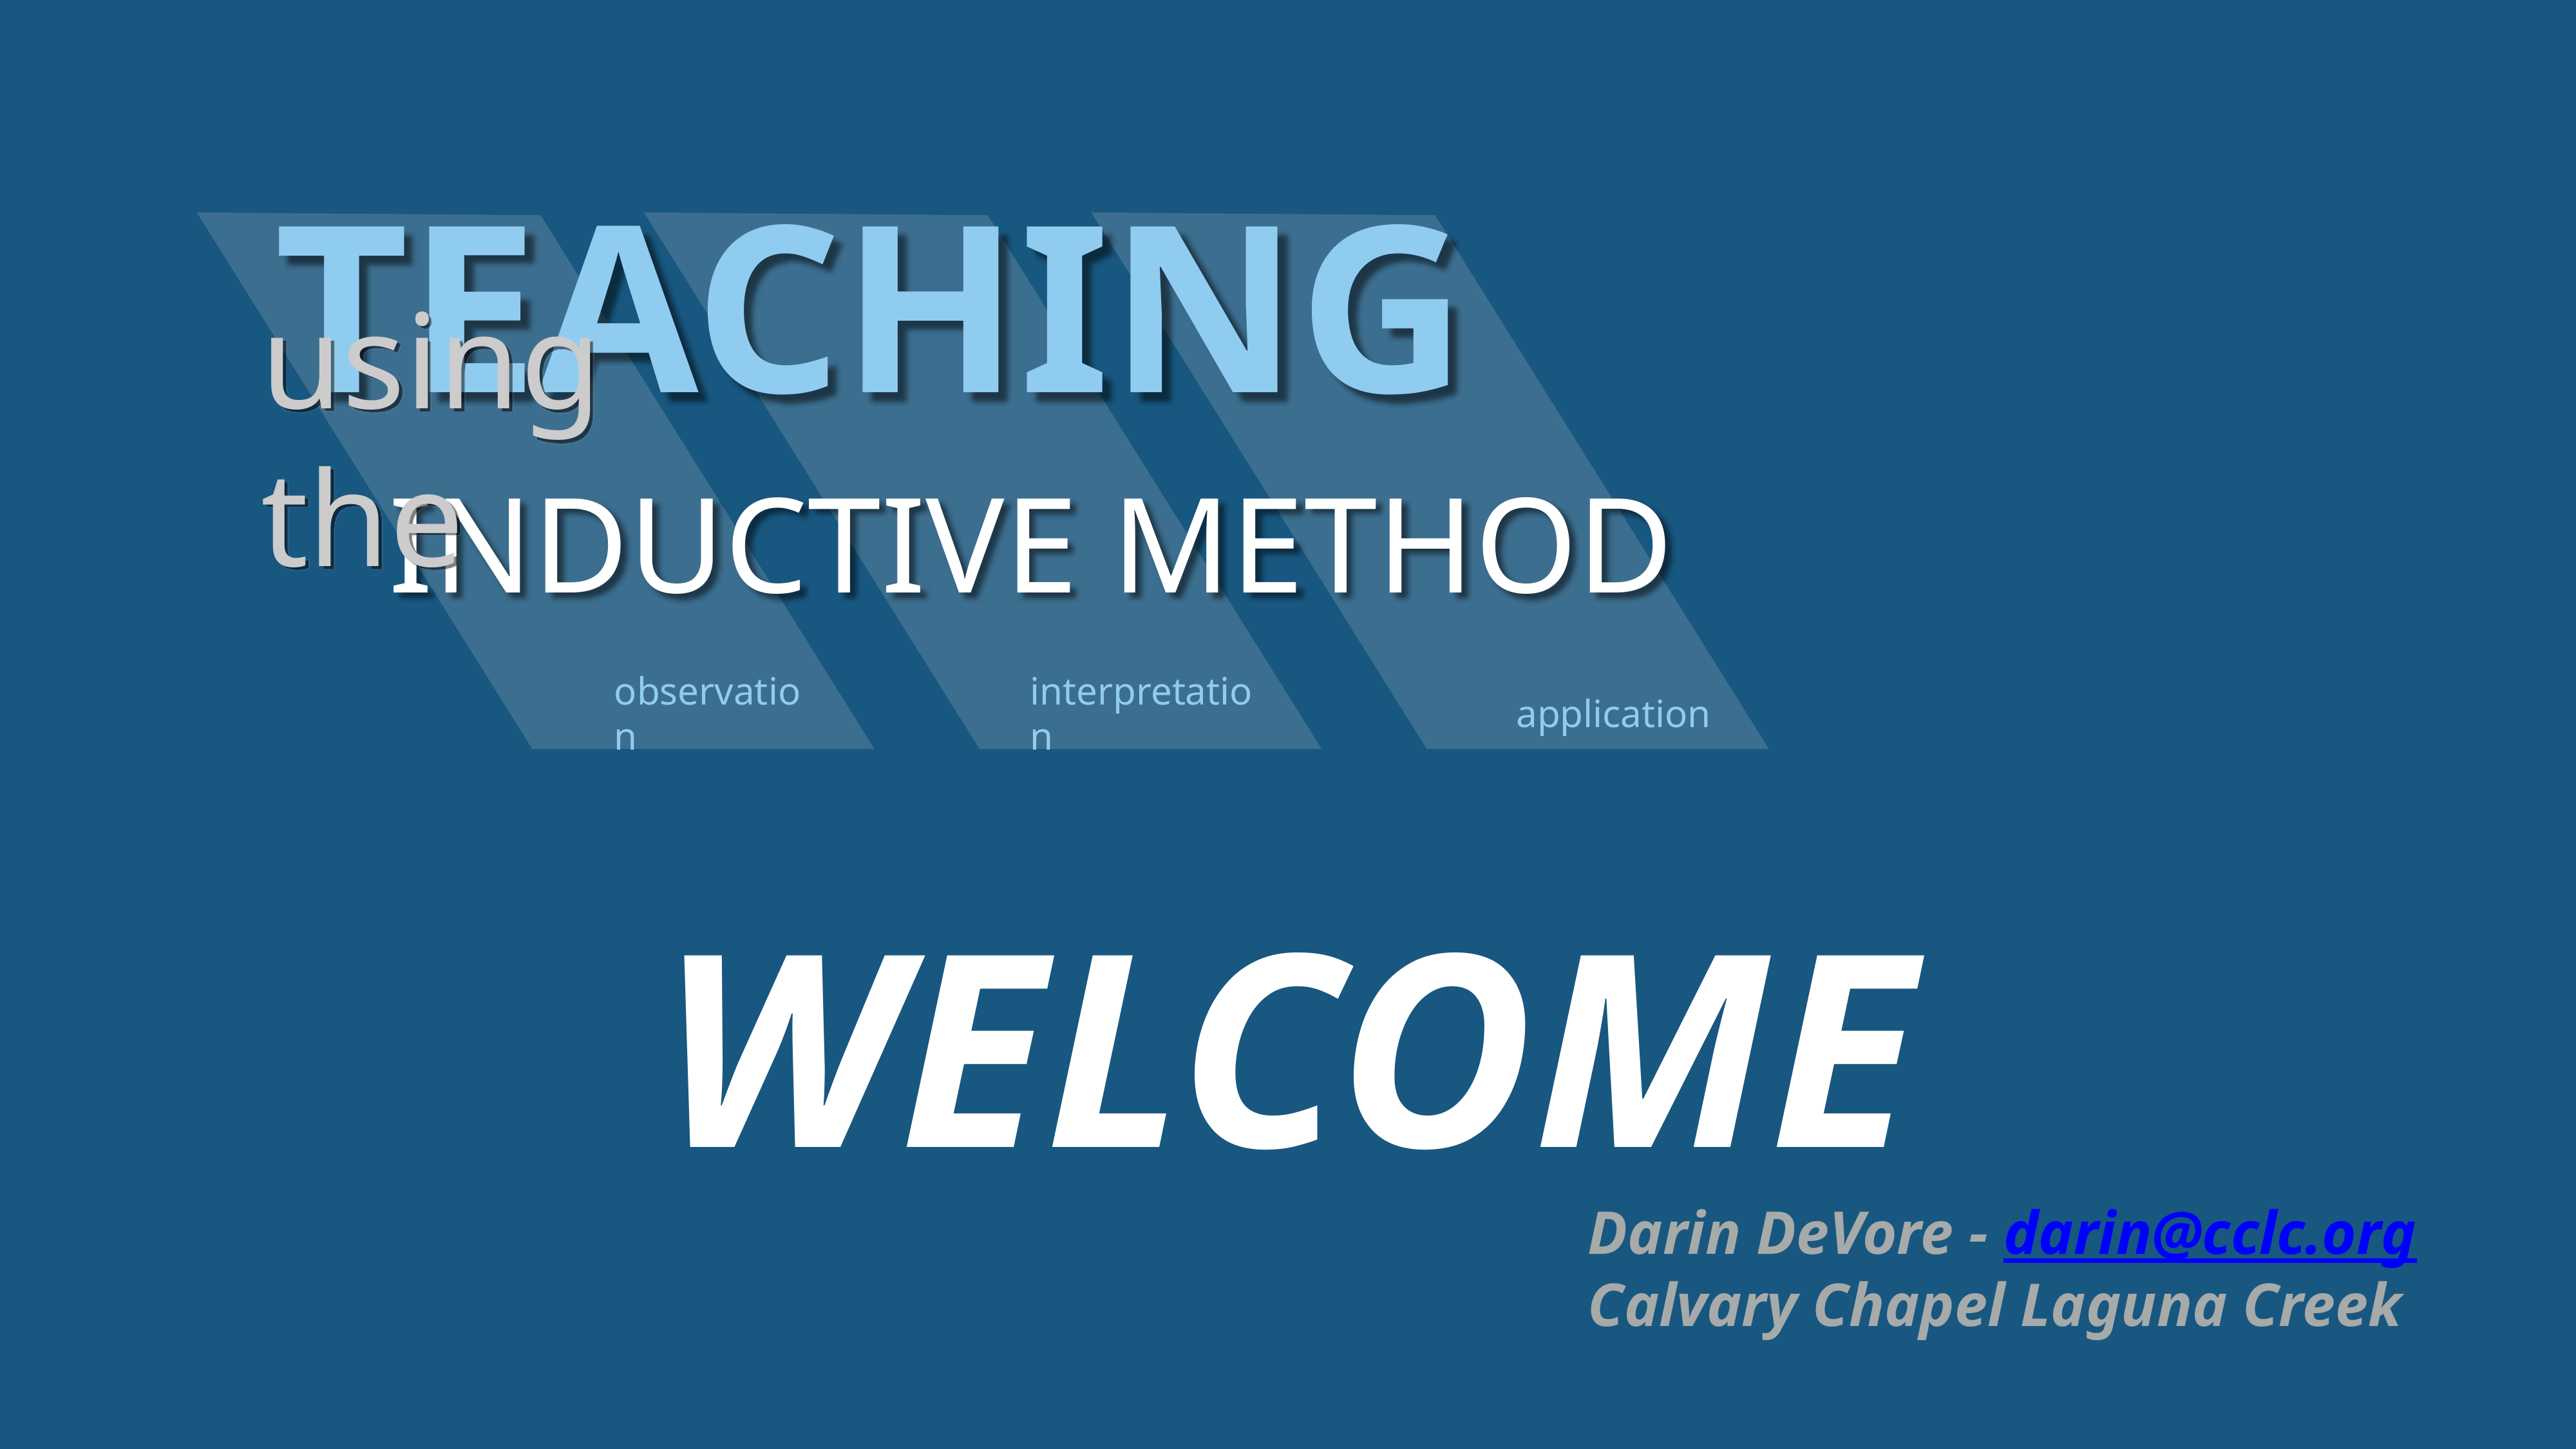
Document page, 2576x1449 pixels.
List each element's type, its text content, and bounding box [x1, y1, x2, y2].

text_box Darin DeVore - darin@cclc.org Calvary Chapel Laguna Creek [1582, 1204, 2423, 1342]
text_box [196, 116, 1769, 750]
text_box WELCOME [654, 873, 1922, 1207]
